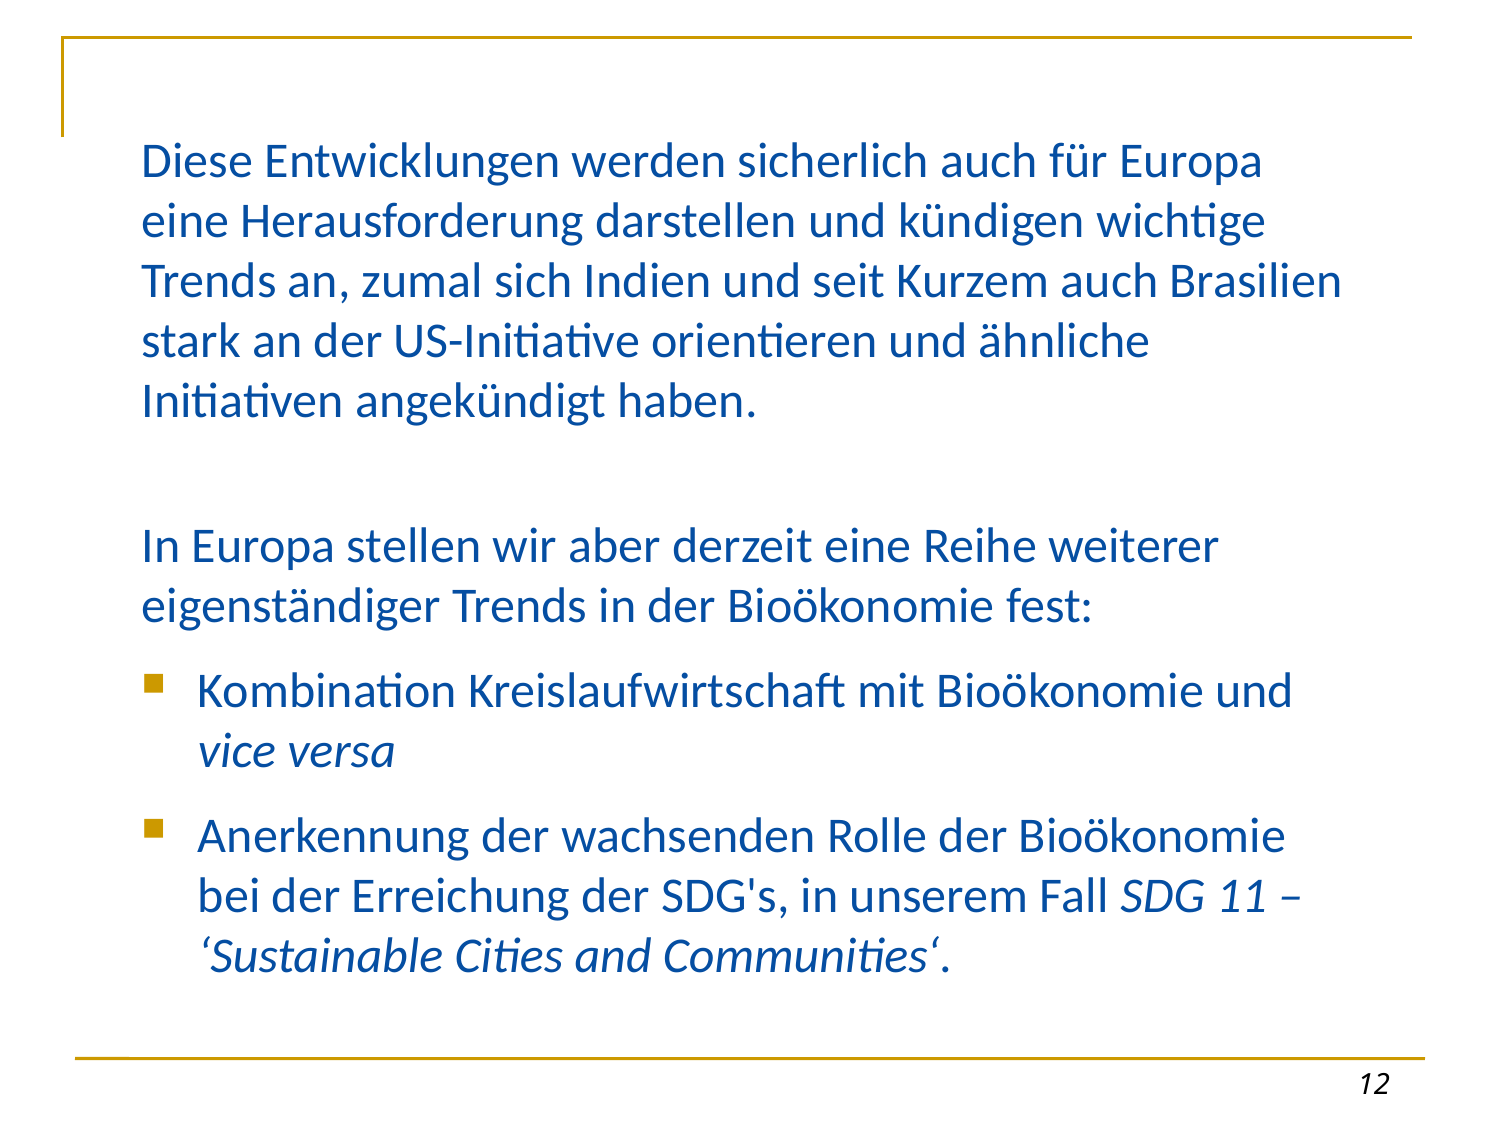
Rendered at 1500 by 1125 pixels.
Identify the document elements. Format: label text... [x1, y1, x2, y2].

list Diese Entwicklungen werden sicherlich auch für Europa eine Herausforderung darstellen und kündigen wichtige Trends an, zumal sich Indien und seit Kurzem auch Brasilien stark an der US-Initiative orientieren und ähnliche Initiativen angekündigt haben. In Europa stellen wir aber derzeit eine Reihe weiterer eigenständiger Trends in der Bioökonomie fest: Kombination Kreislaufwirtschaft mit Bioökonomie und vice versa Anerkennung der wachsenden Rolle der Bioökonomie bei der Erreichung der SDG's, in unserem Fall SDG 11 – ‘Sustainable Cities and Communities‘. [126, 120, 1374, 1005]
slide_number 12 [1342, 1037, 1426, 1113]
